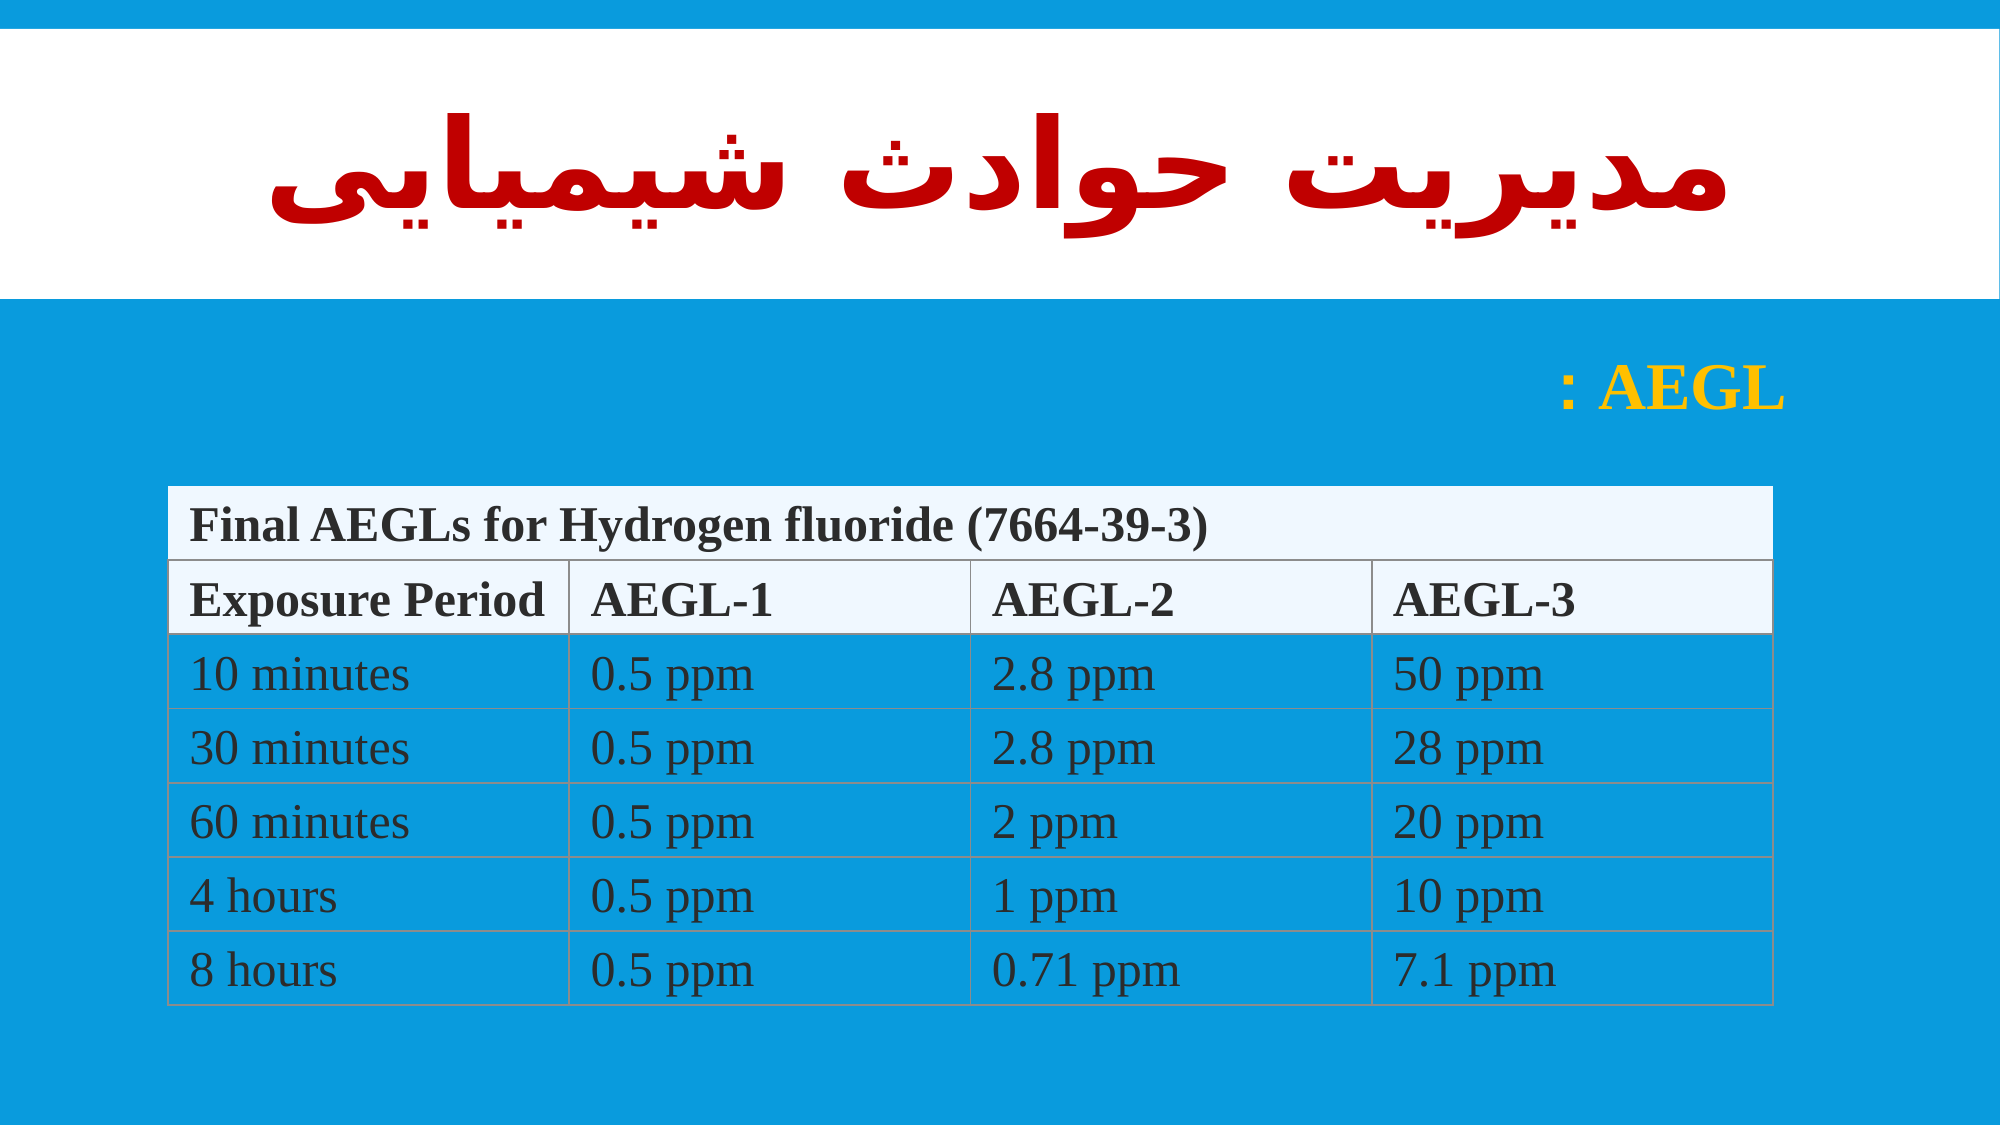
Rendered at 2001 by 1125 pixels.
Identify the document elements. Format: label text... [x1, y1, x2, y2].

table_cell 8 hours [169, 932, 568, 1004]
table_cell 0.5 ppm [570, 635, 970, 708]
table_cell 28 ppm [1373, 709, 1772, 782]
table_cell 10 ppm [1373, 858, 1772, 930]
table_cell 50 ppm [1373, 635, 1772, 708]
table_cell 20 ppm [1373, 784, 1772, 856]
title مدیریت حوادث شیمیایی [197, 46, 1803, 295]
table_cell 0.71 ppm [971, 932, 1371, 1004]
table_cell 10 minutes [169, 635, 568, 708]
table_cell 30 minutes [169, 709, 568, 782]
table_cell 2.8 ppm [971, 709, 1371, 782]
list AEGL : [197, 329, 1803, 1093]
table_cell AEGL-1 [570, 561, 970, 633]
table_cell 0.5 ppm [570, 858, 970, 930]
table_cell Exposure Period [169, 561, 568, 633]
table_cell AEGL-2 [971, 561, 1371, 633]
table_header Final AEGLs for Hydrogen fluoride (7664-39-3) [168, 486, 1773, 559]
table_cell 0.5 ppm [570, 709, 970, 782]
table_cell AEGL-3 [1373, 561, 1772, 633]
table_cell 1 ppm [971, 858, 1371, 930]
table_cell 7.1 ppm [1373, 932, 1772, 1004]
table_cell 0.5 ppm [570, 932, 970, 1004]
table_cell 2.8 ppm [971, 635, 1371, 708]
table_cell 2 ppm [971, 784, 1371, 856]
table_cell 0.5 ppm [570, 784, 970, 856]
table_cell 60 minutes [169, 784, 568, 856]
table_cell 4 hours [169, 858, 568, 930]
